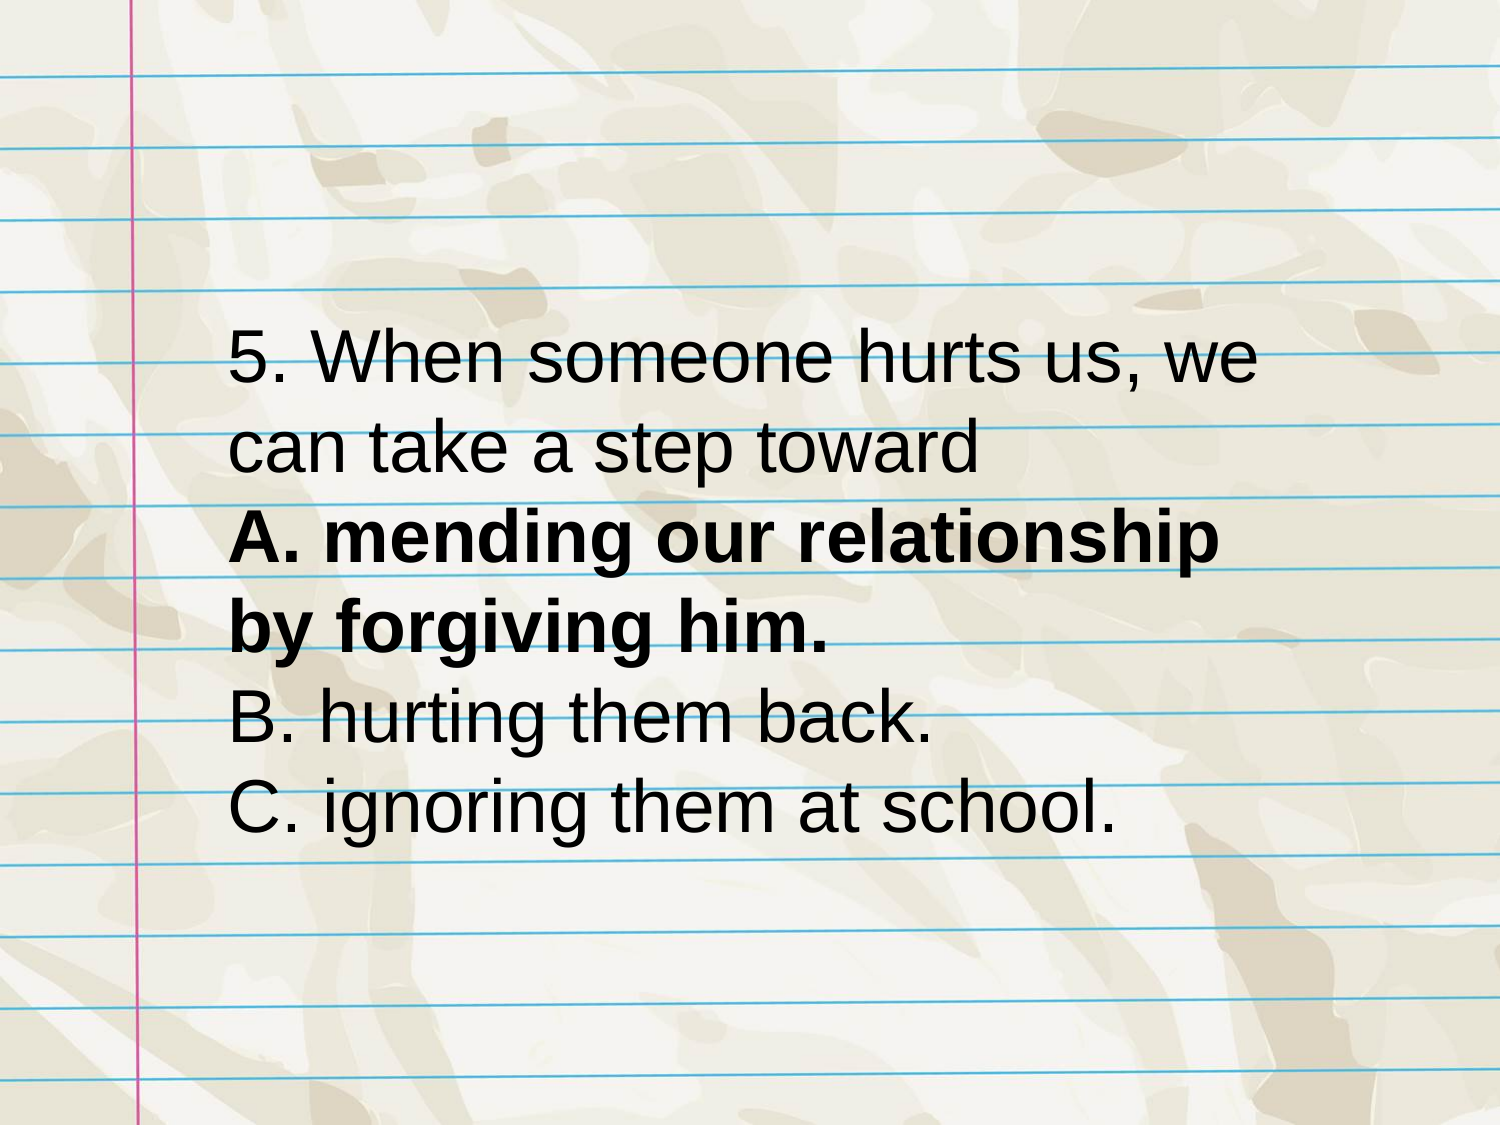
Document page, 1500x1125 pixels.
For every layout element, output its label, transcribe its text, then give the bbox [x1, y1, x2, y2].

text_box 5. When someone hurts us, we can take a step toward A. mending our relationship by forgiving him. B. hurting them back. C. ignoring them at school. [212, 299, 1300, 855]
picture [0, 0, 1500, 1125]
